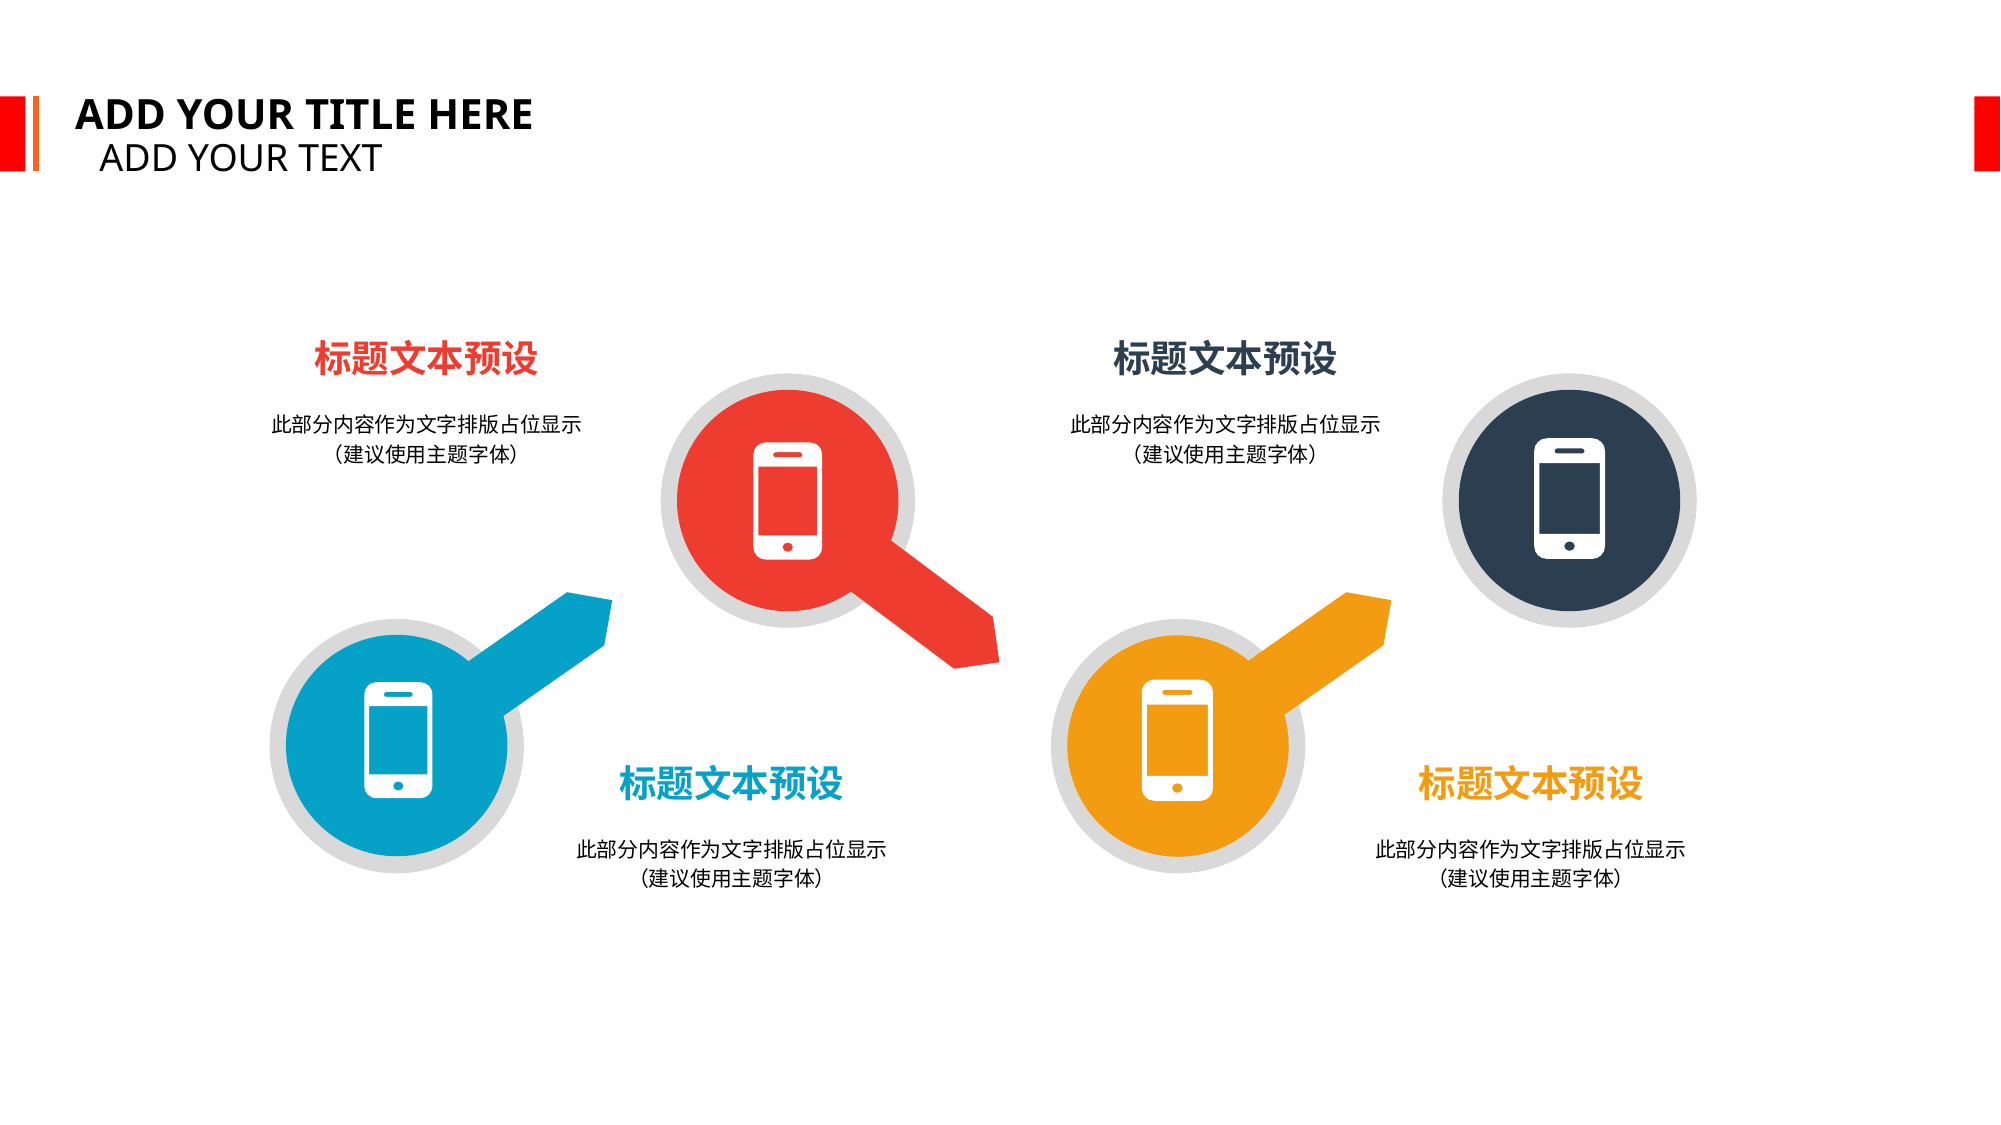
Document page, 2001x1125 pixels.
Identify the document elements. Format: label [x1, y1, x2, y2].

text_box [524, 591, 614, 703]
text_box [566, 755, 1697, 913]
text_box [0, 80, 2000, 188]
text_box [269, 618, 524, 874]
text_box [260, 331, 593, 488]
text_box [897, 557, 1001, 670]
text_box [1442, 373, 1697, 628]
text_box [1306, 591, 1393, 701]
text_box [1050, 618, 1306, 755]
text_box [1059, 331, 1392, 488]
text_box [660, 373, 915, 628]
